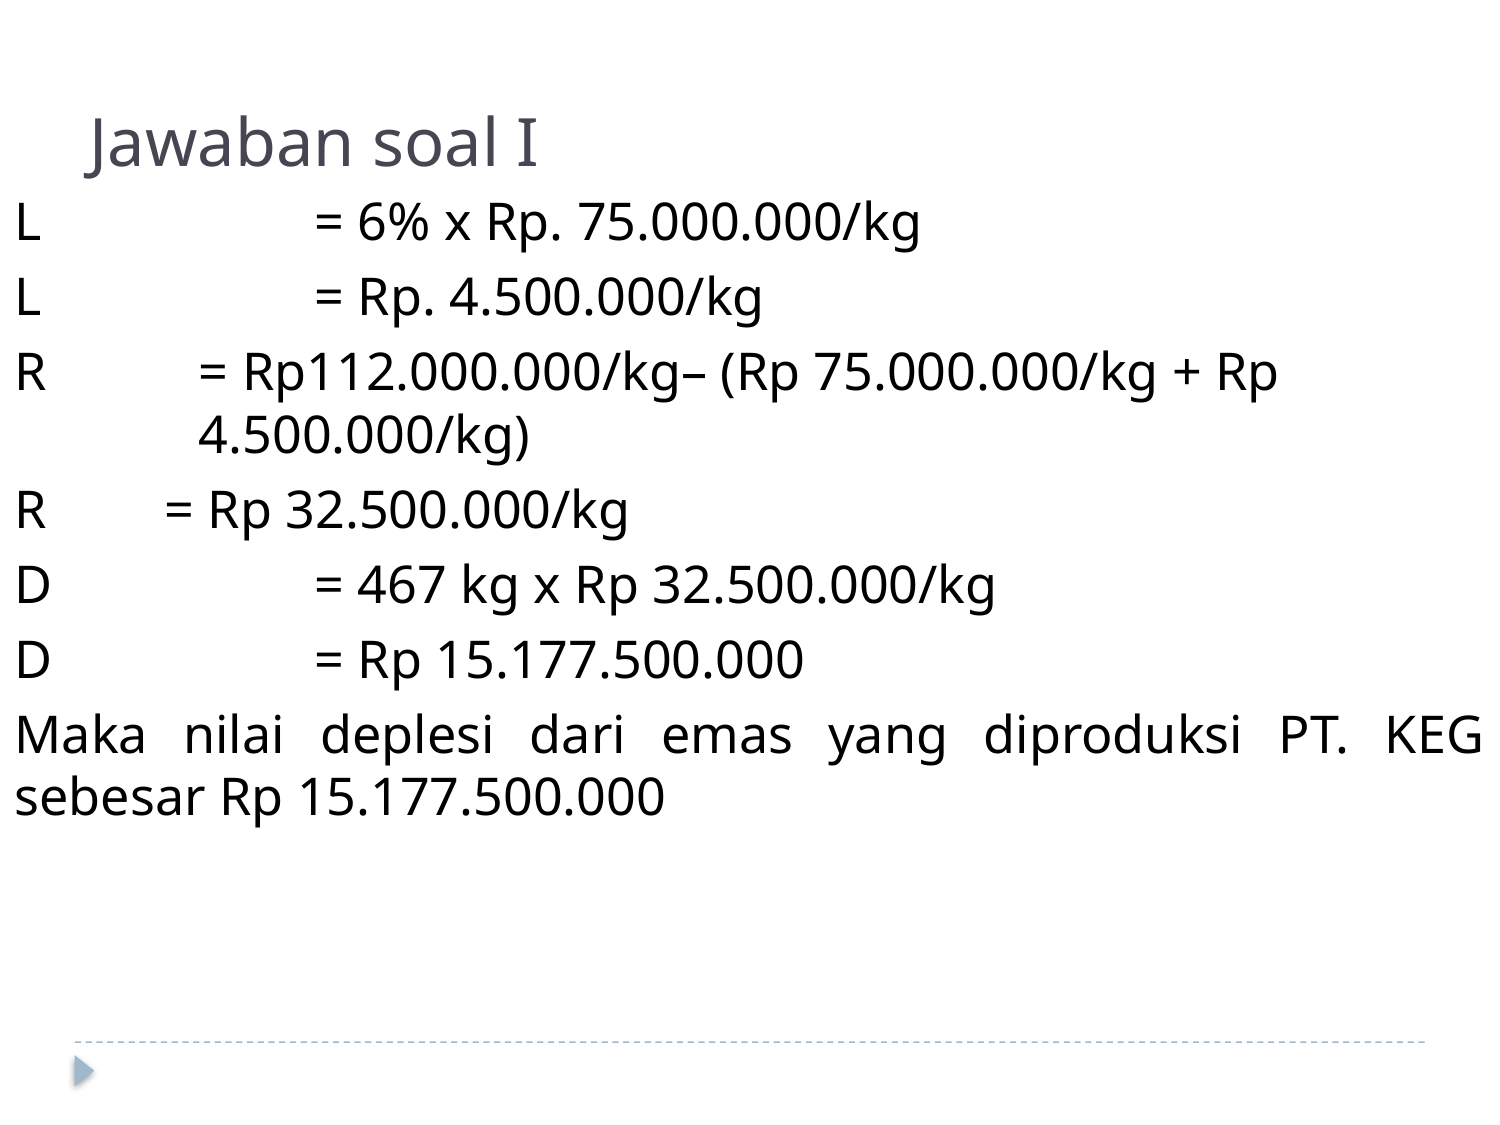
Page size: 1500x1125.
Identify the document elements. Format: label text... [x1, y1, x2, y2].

list L = 6% x Rp. 75.000.000/kg L = Rp. 4.500.000/kg R = Rp112.000.000/kg– (Rp 75.000.000/kg + Rp 4.500.000/kg) R = Rp 32.500.000/kg D = 467 kg x Rp 32.500.000/kg D = Rp 15.177.500.000 Maka nilai deplesi dari emas yang diproduksi PT. KEG sebesar Rp 15.177.500.000 [0, 181, 1500, 1028]
title Jawaban soal I [75, 24, 1425, 181]
